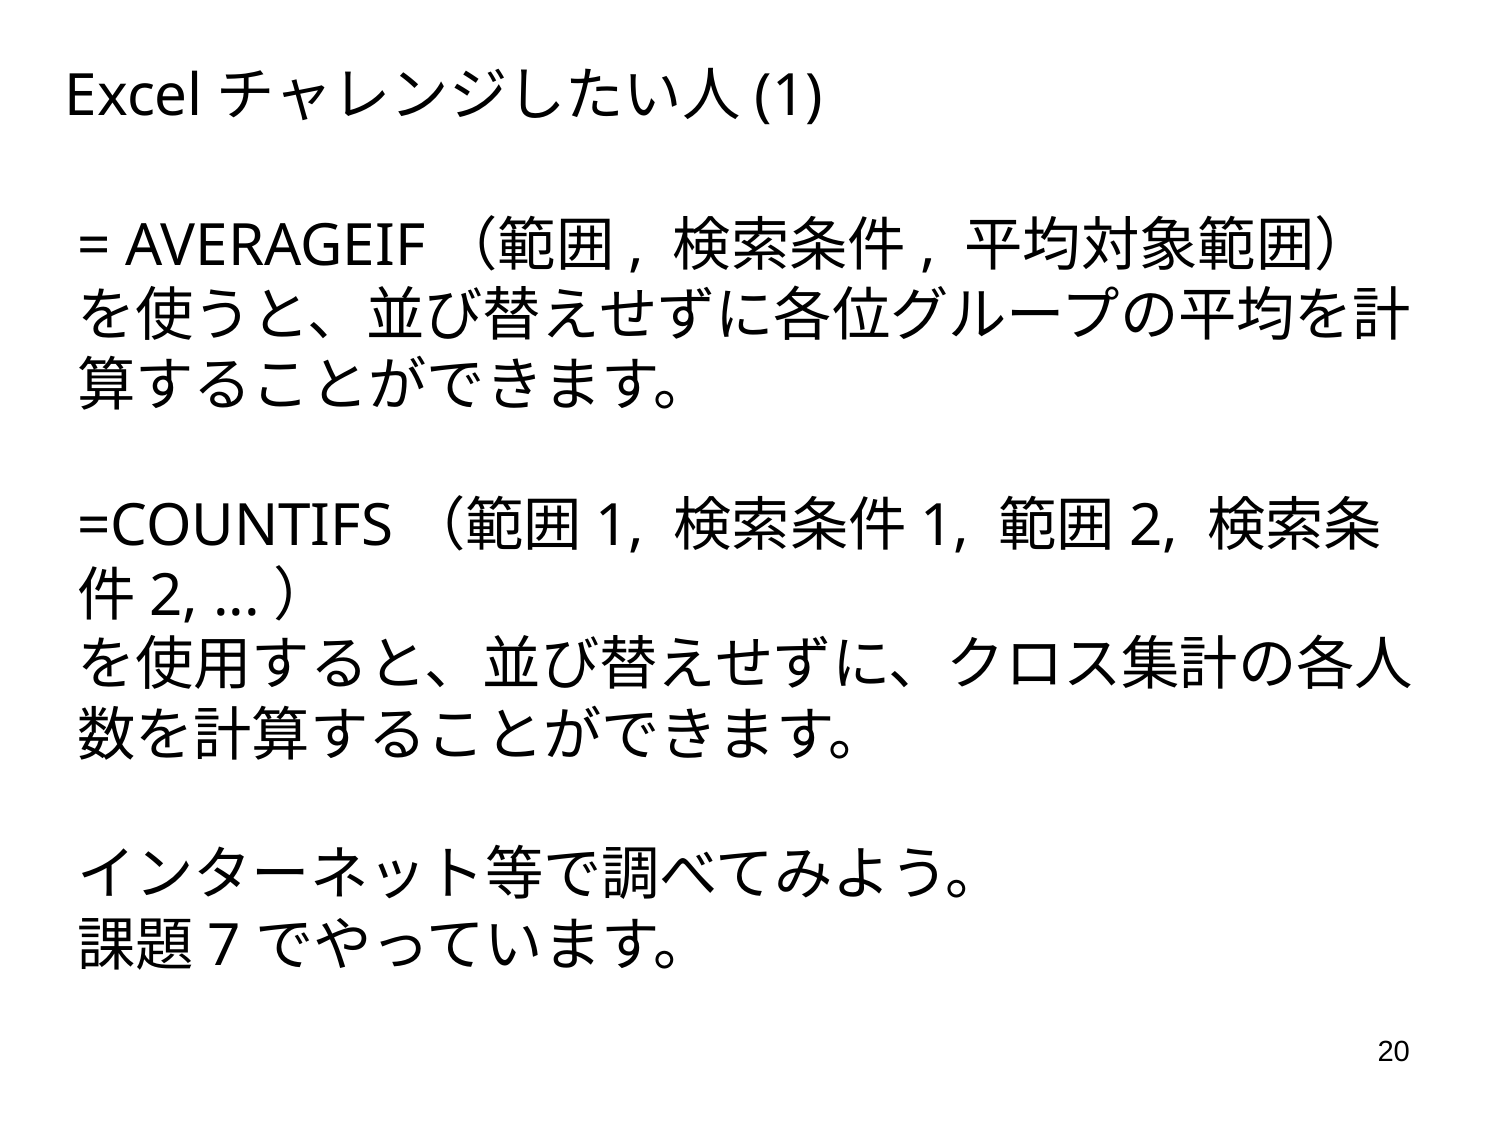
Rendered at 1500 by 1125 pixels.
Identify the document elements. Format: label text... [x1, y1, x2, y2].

slide_number 20 [1074, 1024, 1425, 1103]
text_box = AVERAGEIF（範囲, 検索条件, 平均対象範囲） を使うと、並び替えせずに各位グループの平均を計算することができます。 =COUNTIFS（範囲1, 検索条件1, 範囲2, 検索条件2, ...） を使用すると、並び替えせずに、クロス集計の各人数を計算することができます。 インターネット等で調べてみよう。 課題7でやっています。 [62, 199, 1453, 984]
text_box Excelチャレンジしたい人(1) [49, 50, 1500, 135]
